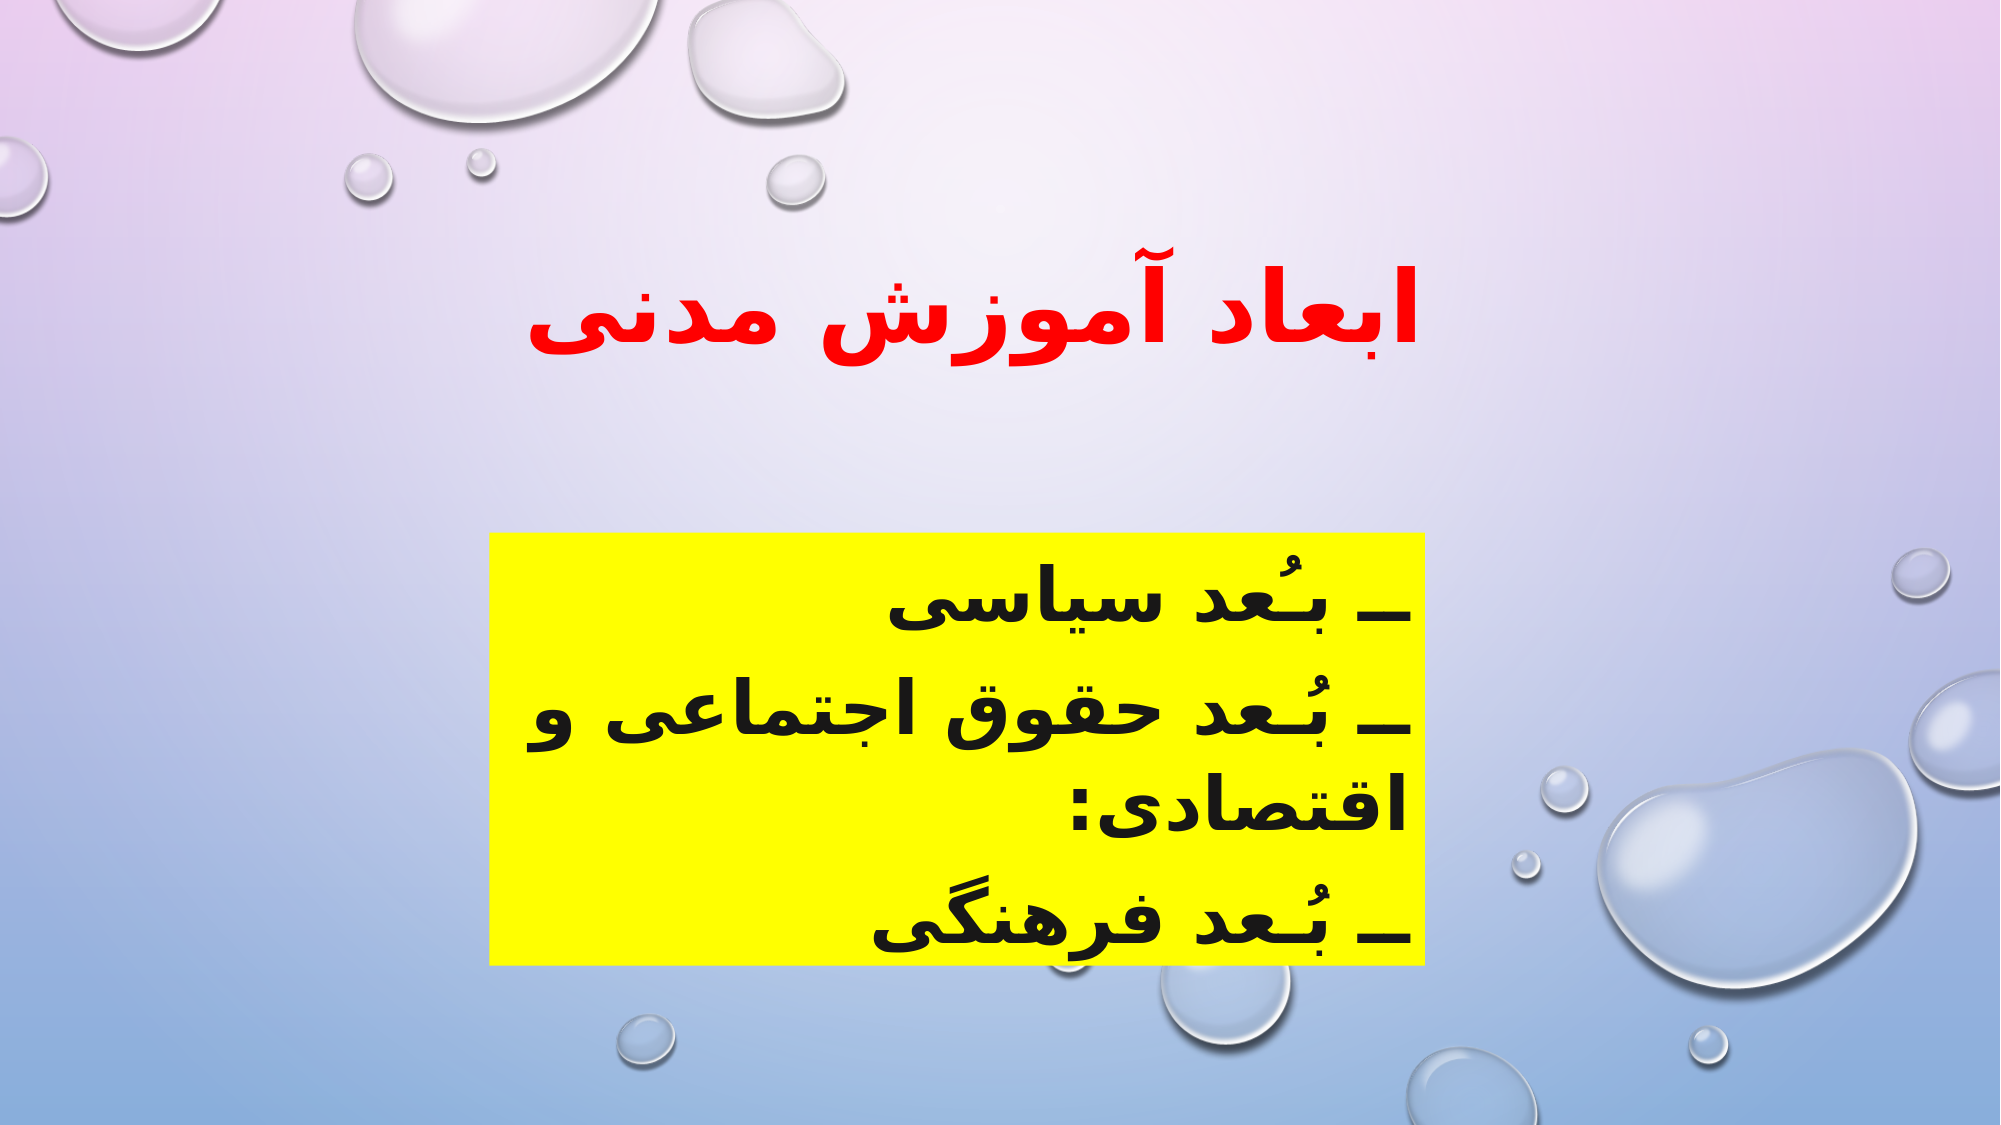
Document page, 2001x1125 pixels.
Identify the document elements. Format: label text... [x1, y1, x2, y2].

text_box ابعاد آموزش مدنی [475, 226, 1439, 370]
picture [0, 0, 2000, 1125]
text_box ــ بـُعد سياسی ــ بُـعد حقوق اجتماعی و اقتصادی: ــ بُـعد فرهنگی [489, 532, 1425, 966]
